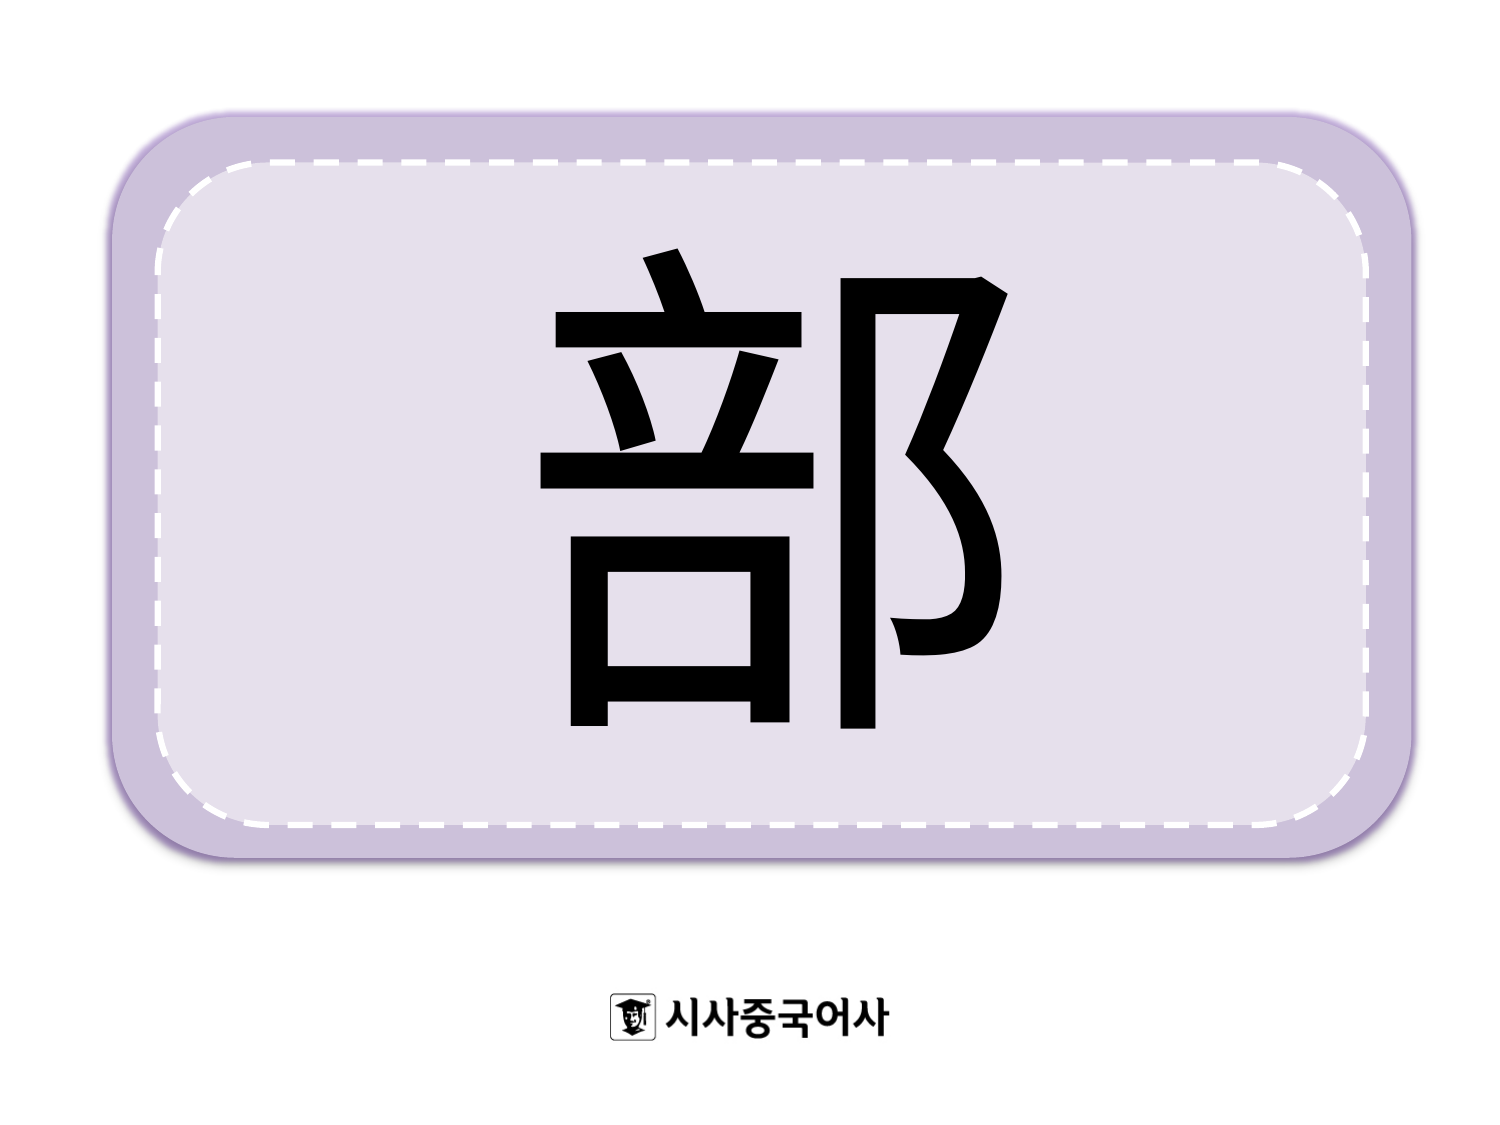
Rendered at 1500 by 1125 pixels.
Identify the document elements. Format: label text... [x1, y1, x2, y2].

text_box [162, 160, 1371, 824]
picture [602, 987, 898, 1047]
text_box 部 [171, 149, 1380, 812]
